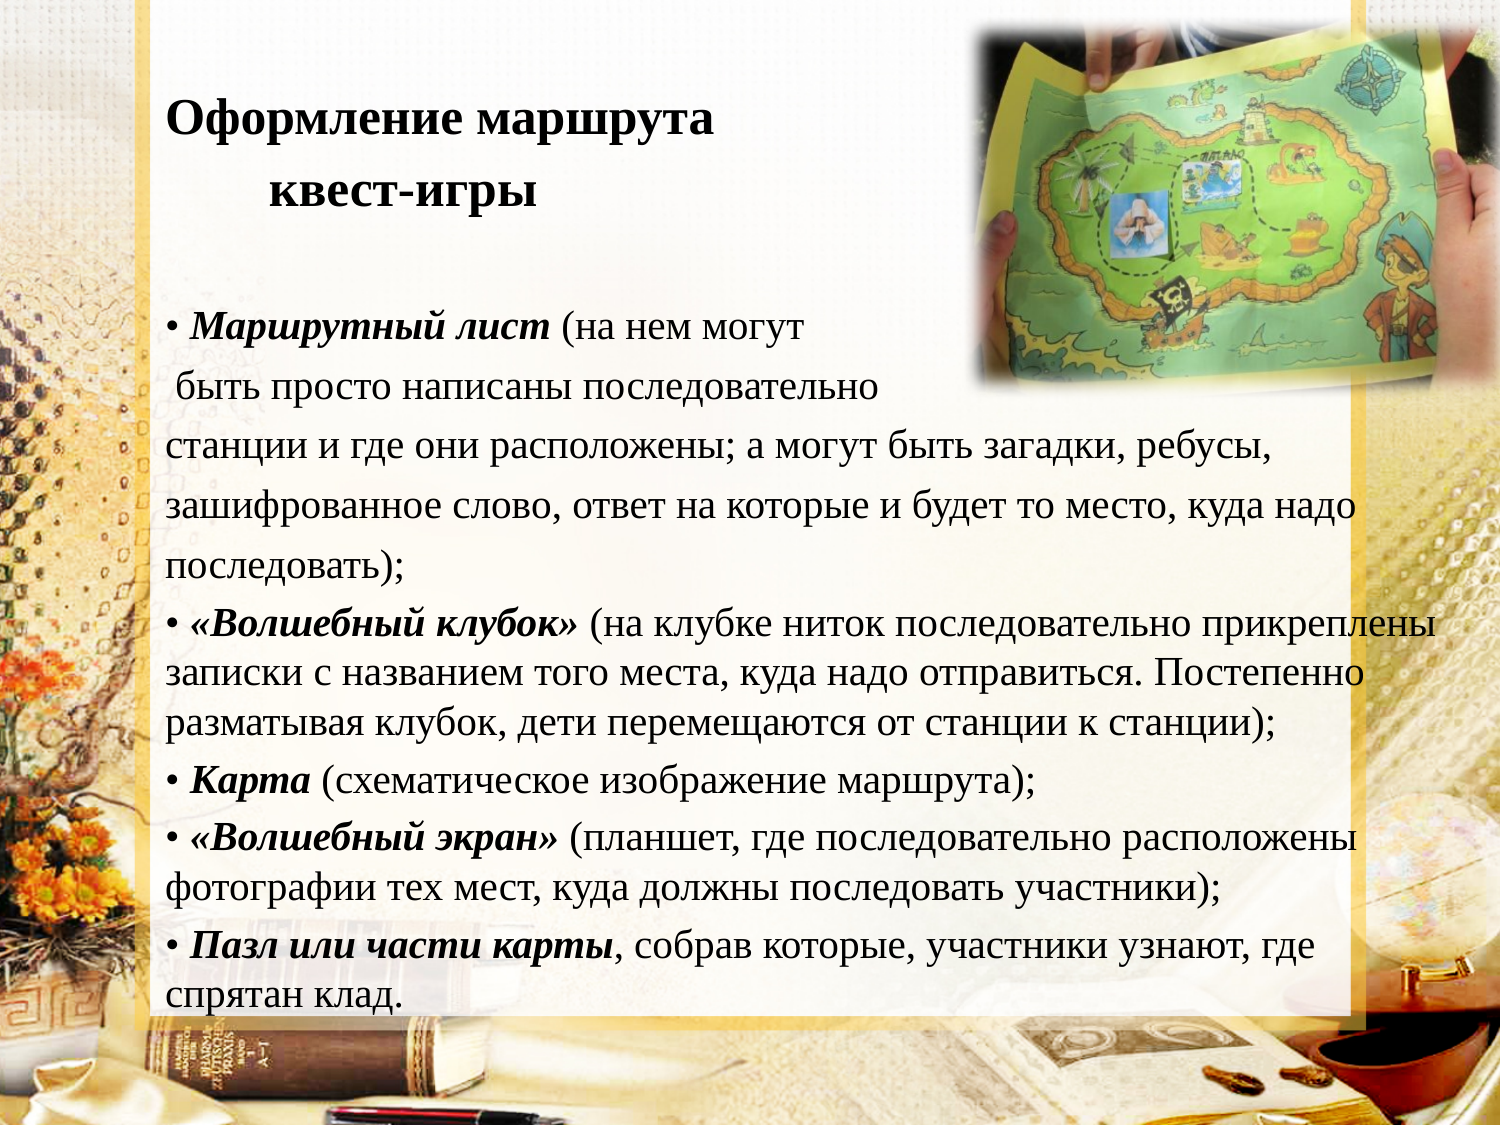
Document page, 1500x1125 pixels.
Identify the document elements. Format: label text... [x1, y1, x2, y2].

picture [0, 0, 1500, 1125]
list Оформление маршрута квест-игры • Маршрутный лист (на нем могут быть просто написаны последовательно станции и где они расположены; а могут быть загадки, ребусы, зашифрованное слово, ответ на которые и будет то место, куда надо последовать); • «Волшебный клубок» (на клубке ниток последовательно прикреплены записки с названием того места, куда надо отправиться. Постепенно разматывая клубок, дети перемещаются от станции к станции); • Карта (схематическое изображение маршрута); • «Волшебный экран» (планшет, где последовательно расположены фотографии тех мест, куда должны последовать участники); • Пазл или части карты, собрав которые, участники узнают, где спрятан клад. [150, 75, 1475, 1071]
